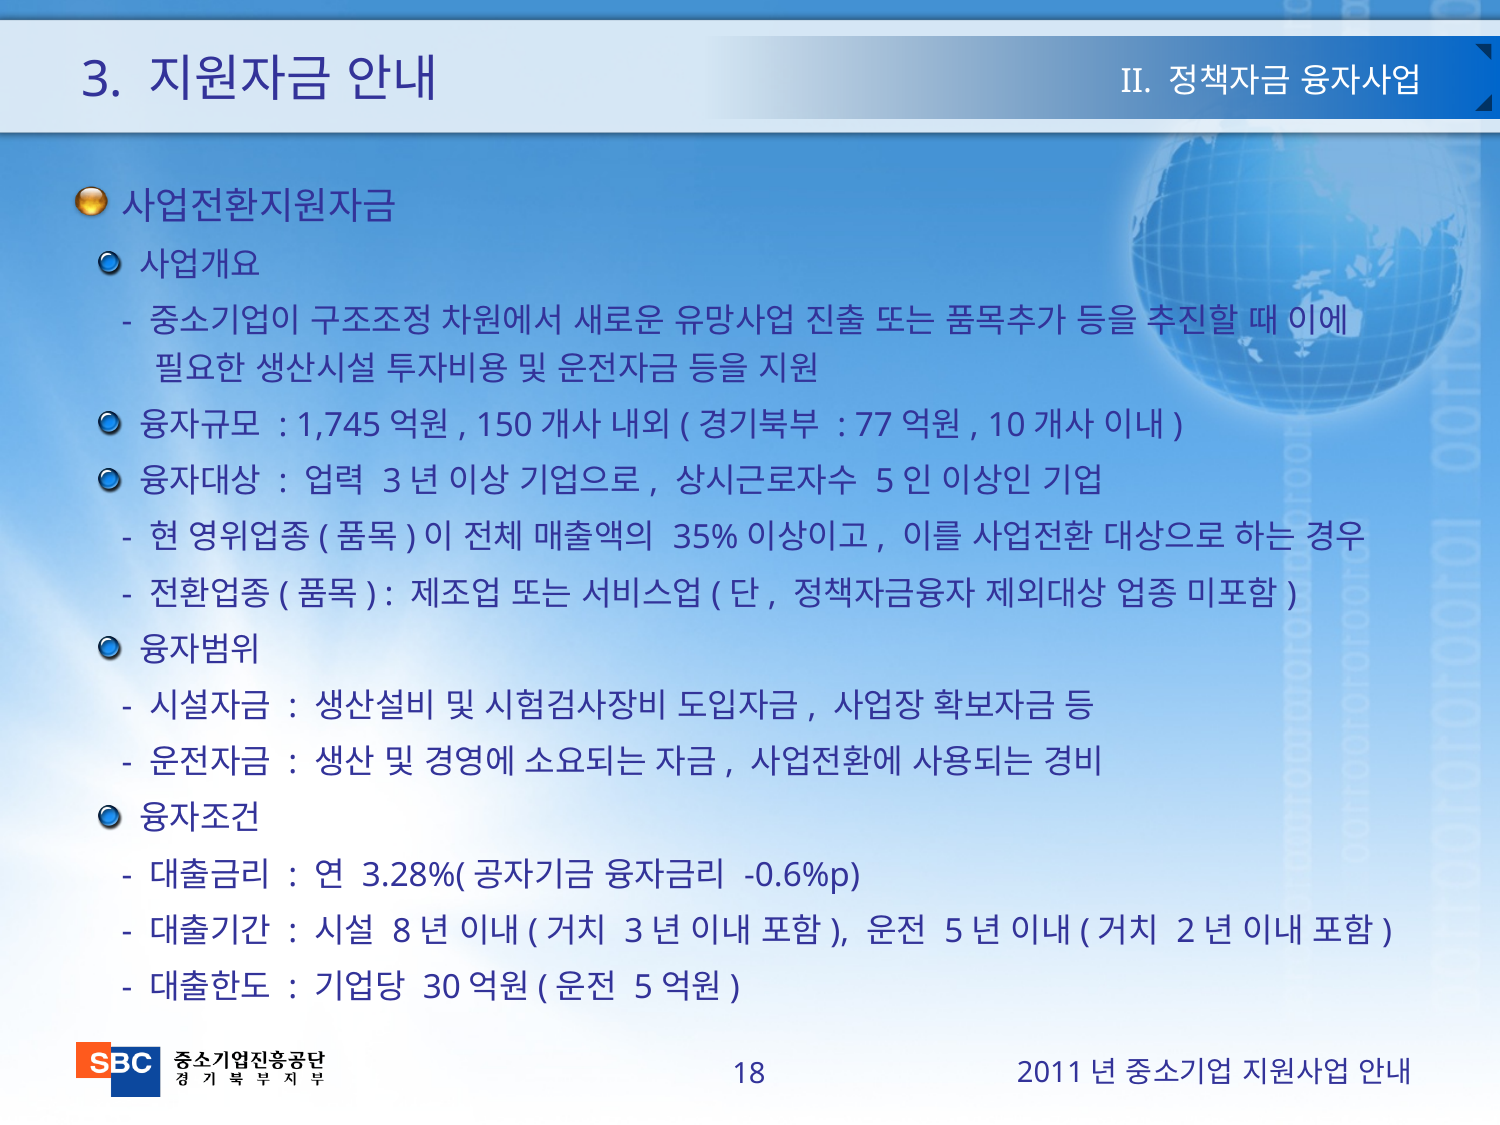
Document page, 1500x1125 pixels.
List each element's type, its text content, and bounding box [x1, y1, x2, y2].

text_box II. 정책자금 융자사업 [1105, 51, 1438, 107]
picture [0, 0, 1500, 1125]
text_box 사업개요 - 중소기업이 구조조정 차원에서 새로운 유망사업 진출 또는 품목추가 등을 추진할 때 이에 필요한 생산시설 투자비용 및 운전자금 등을 지원 융자규모 : 1,745억원, 150개사 내외(경기북부 : 77억원, 10개사 이내) 융자대상 : 업력 3년 이상 기업으로, 상시근로자수 5인 이상인 기업 - 현 영위업종(품목)이 전체 매출액의 35%이상이고, 이를 사업전환 대상으로 하는 경우 - 전환업종(품목) : 제조업 또는 서비스업(단, 정책자금융자 제외대상 업종 미포함) 융자범위 - 시설자금 : 생산설비 및 시험검사장비 도입자금, 사업장 확보자금 등 - 운전자금 : 생산 및 경영에 소요되는 자금, 사업전환에 사용되는 경비 융자조건 - 대출금리 : 연 3.28%(공자기금 융자금리 -0.6%p) - 대출기간 : 시설 8년 이내(거치 3년 이내 포함), 운전 5년 이내(거치 2년 이내 포함) - 대출한도 : 기업당 30억원(운전 5억원) [80, 227, 1440, 1013]
text_box 3. 지원자금 안내 [66, 38, 454, 114]
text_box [71, 169, 716, 230]
